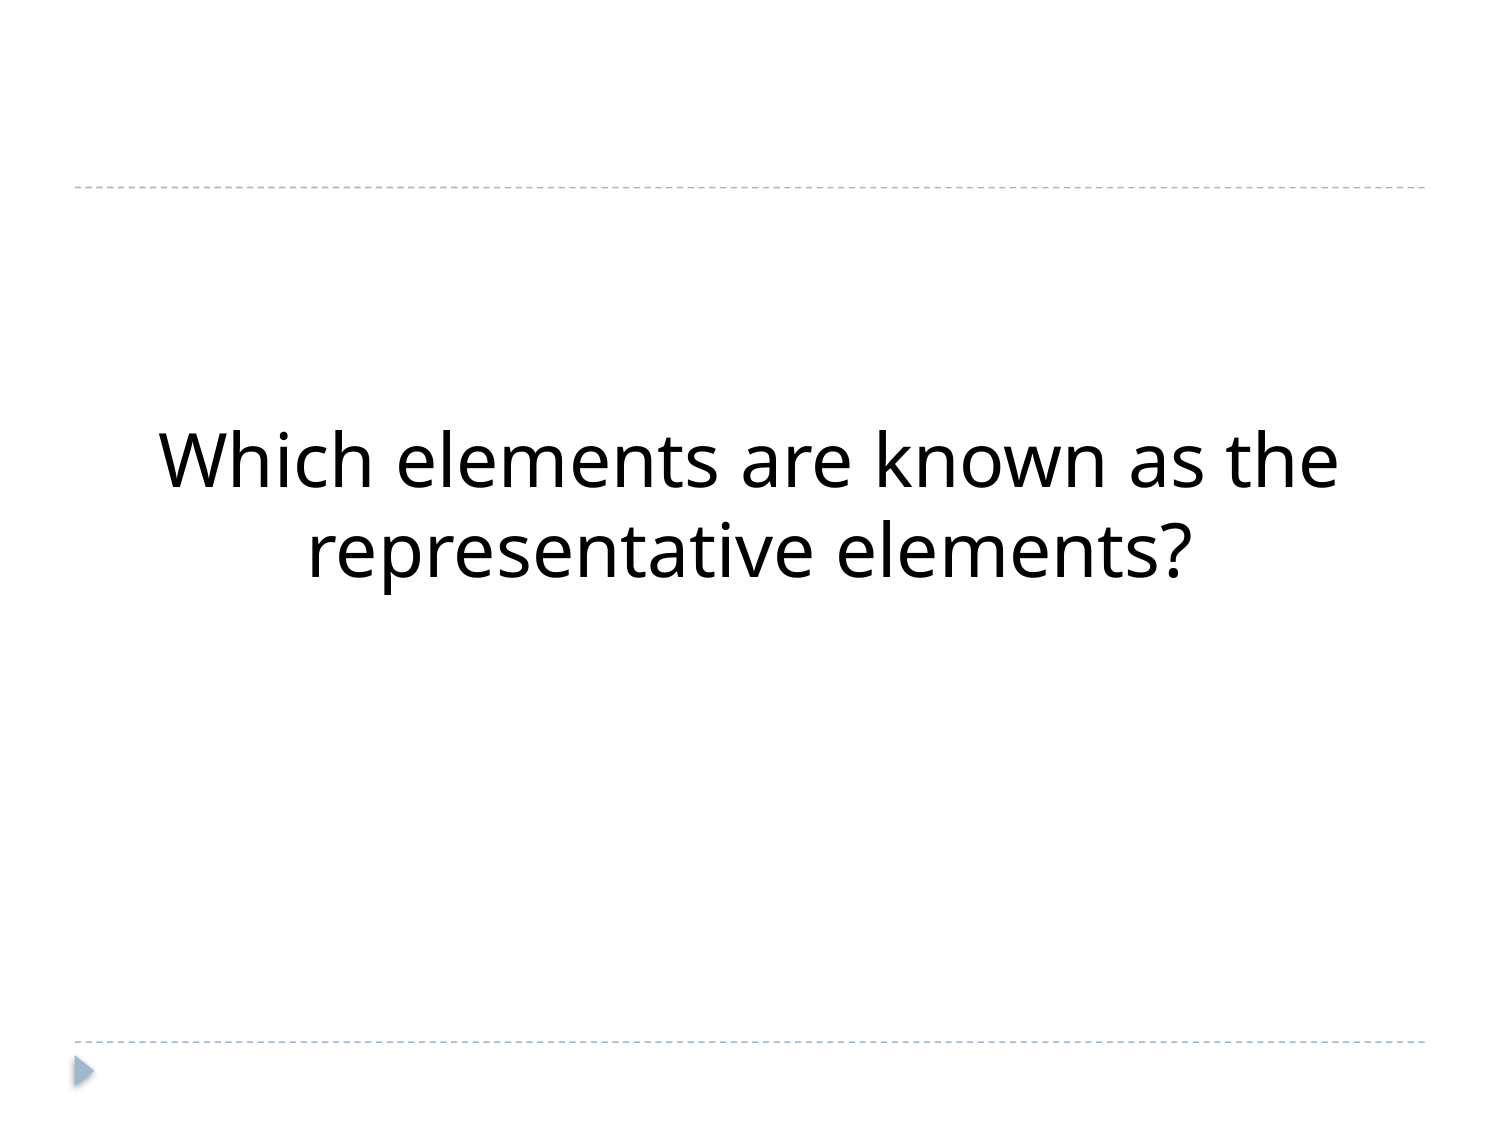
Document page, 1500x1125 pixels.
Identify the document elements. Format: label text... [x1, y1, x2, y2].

list Which elements are known as the representative elements? [75, 200, 1425, 1010]
